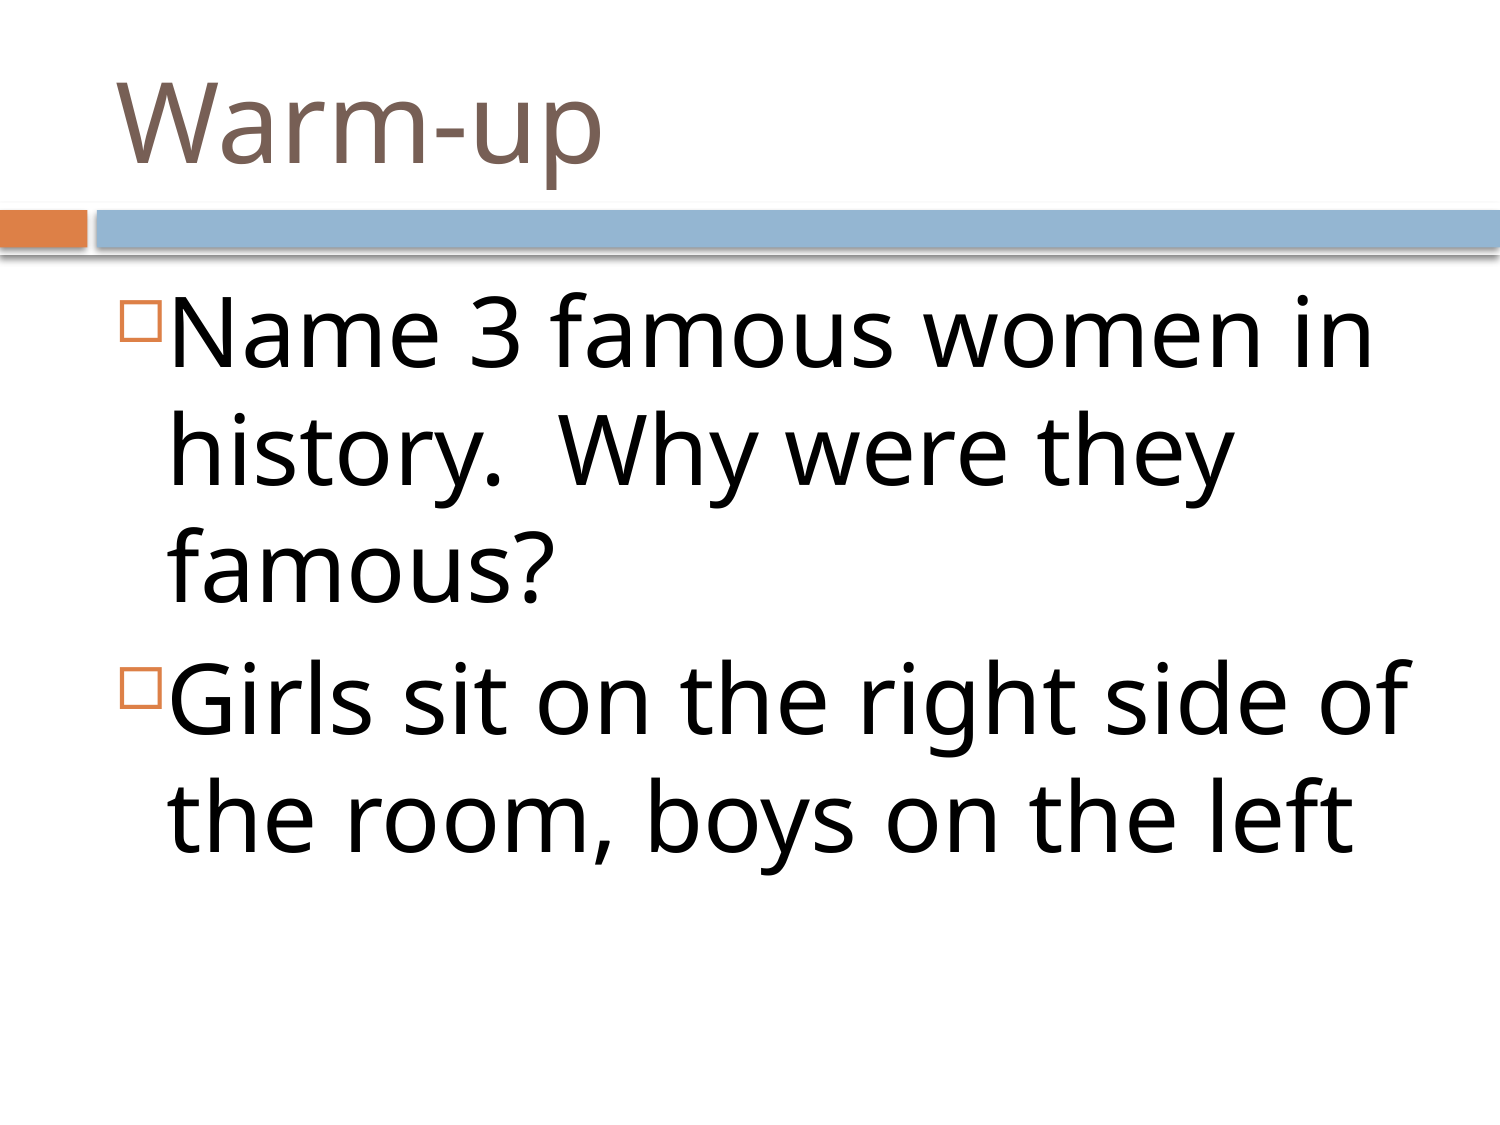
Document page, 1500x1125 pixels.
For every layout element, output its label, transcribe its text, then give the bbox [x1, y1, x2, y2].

title Warm-up [100, 37, 1438, 200]
list Name 3 famous women in history. Why were they famous? Girls sit on the right side of the room, boys on the left [100, 262, 1438, 1000]
